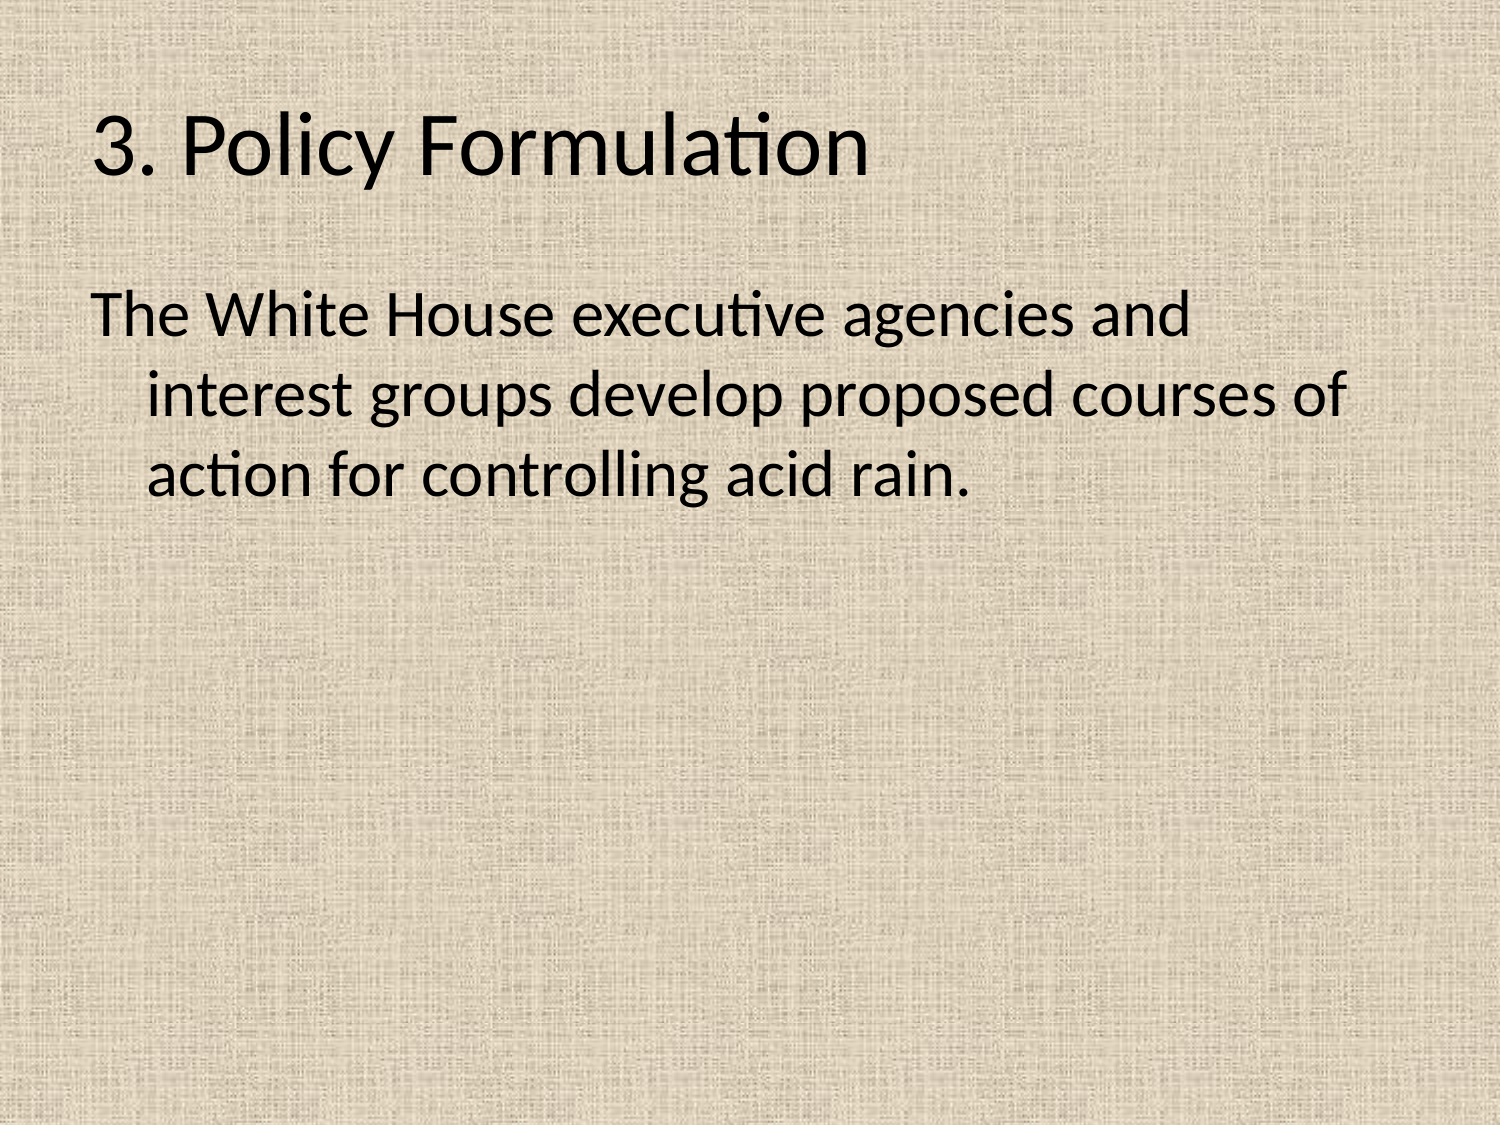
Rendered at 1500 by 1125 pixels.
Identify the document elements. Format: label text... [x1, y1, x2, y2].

list The White House executive agencies and interest groups develop proposed courses of action for controlling acid rain. [75, 262, 1425, 1005]
title 3. Policy Formulation [75, 45, 1425, 233]
picture [0, 0, 1500, 1125]
